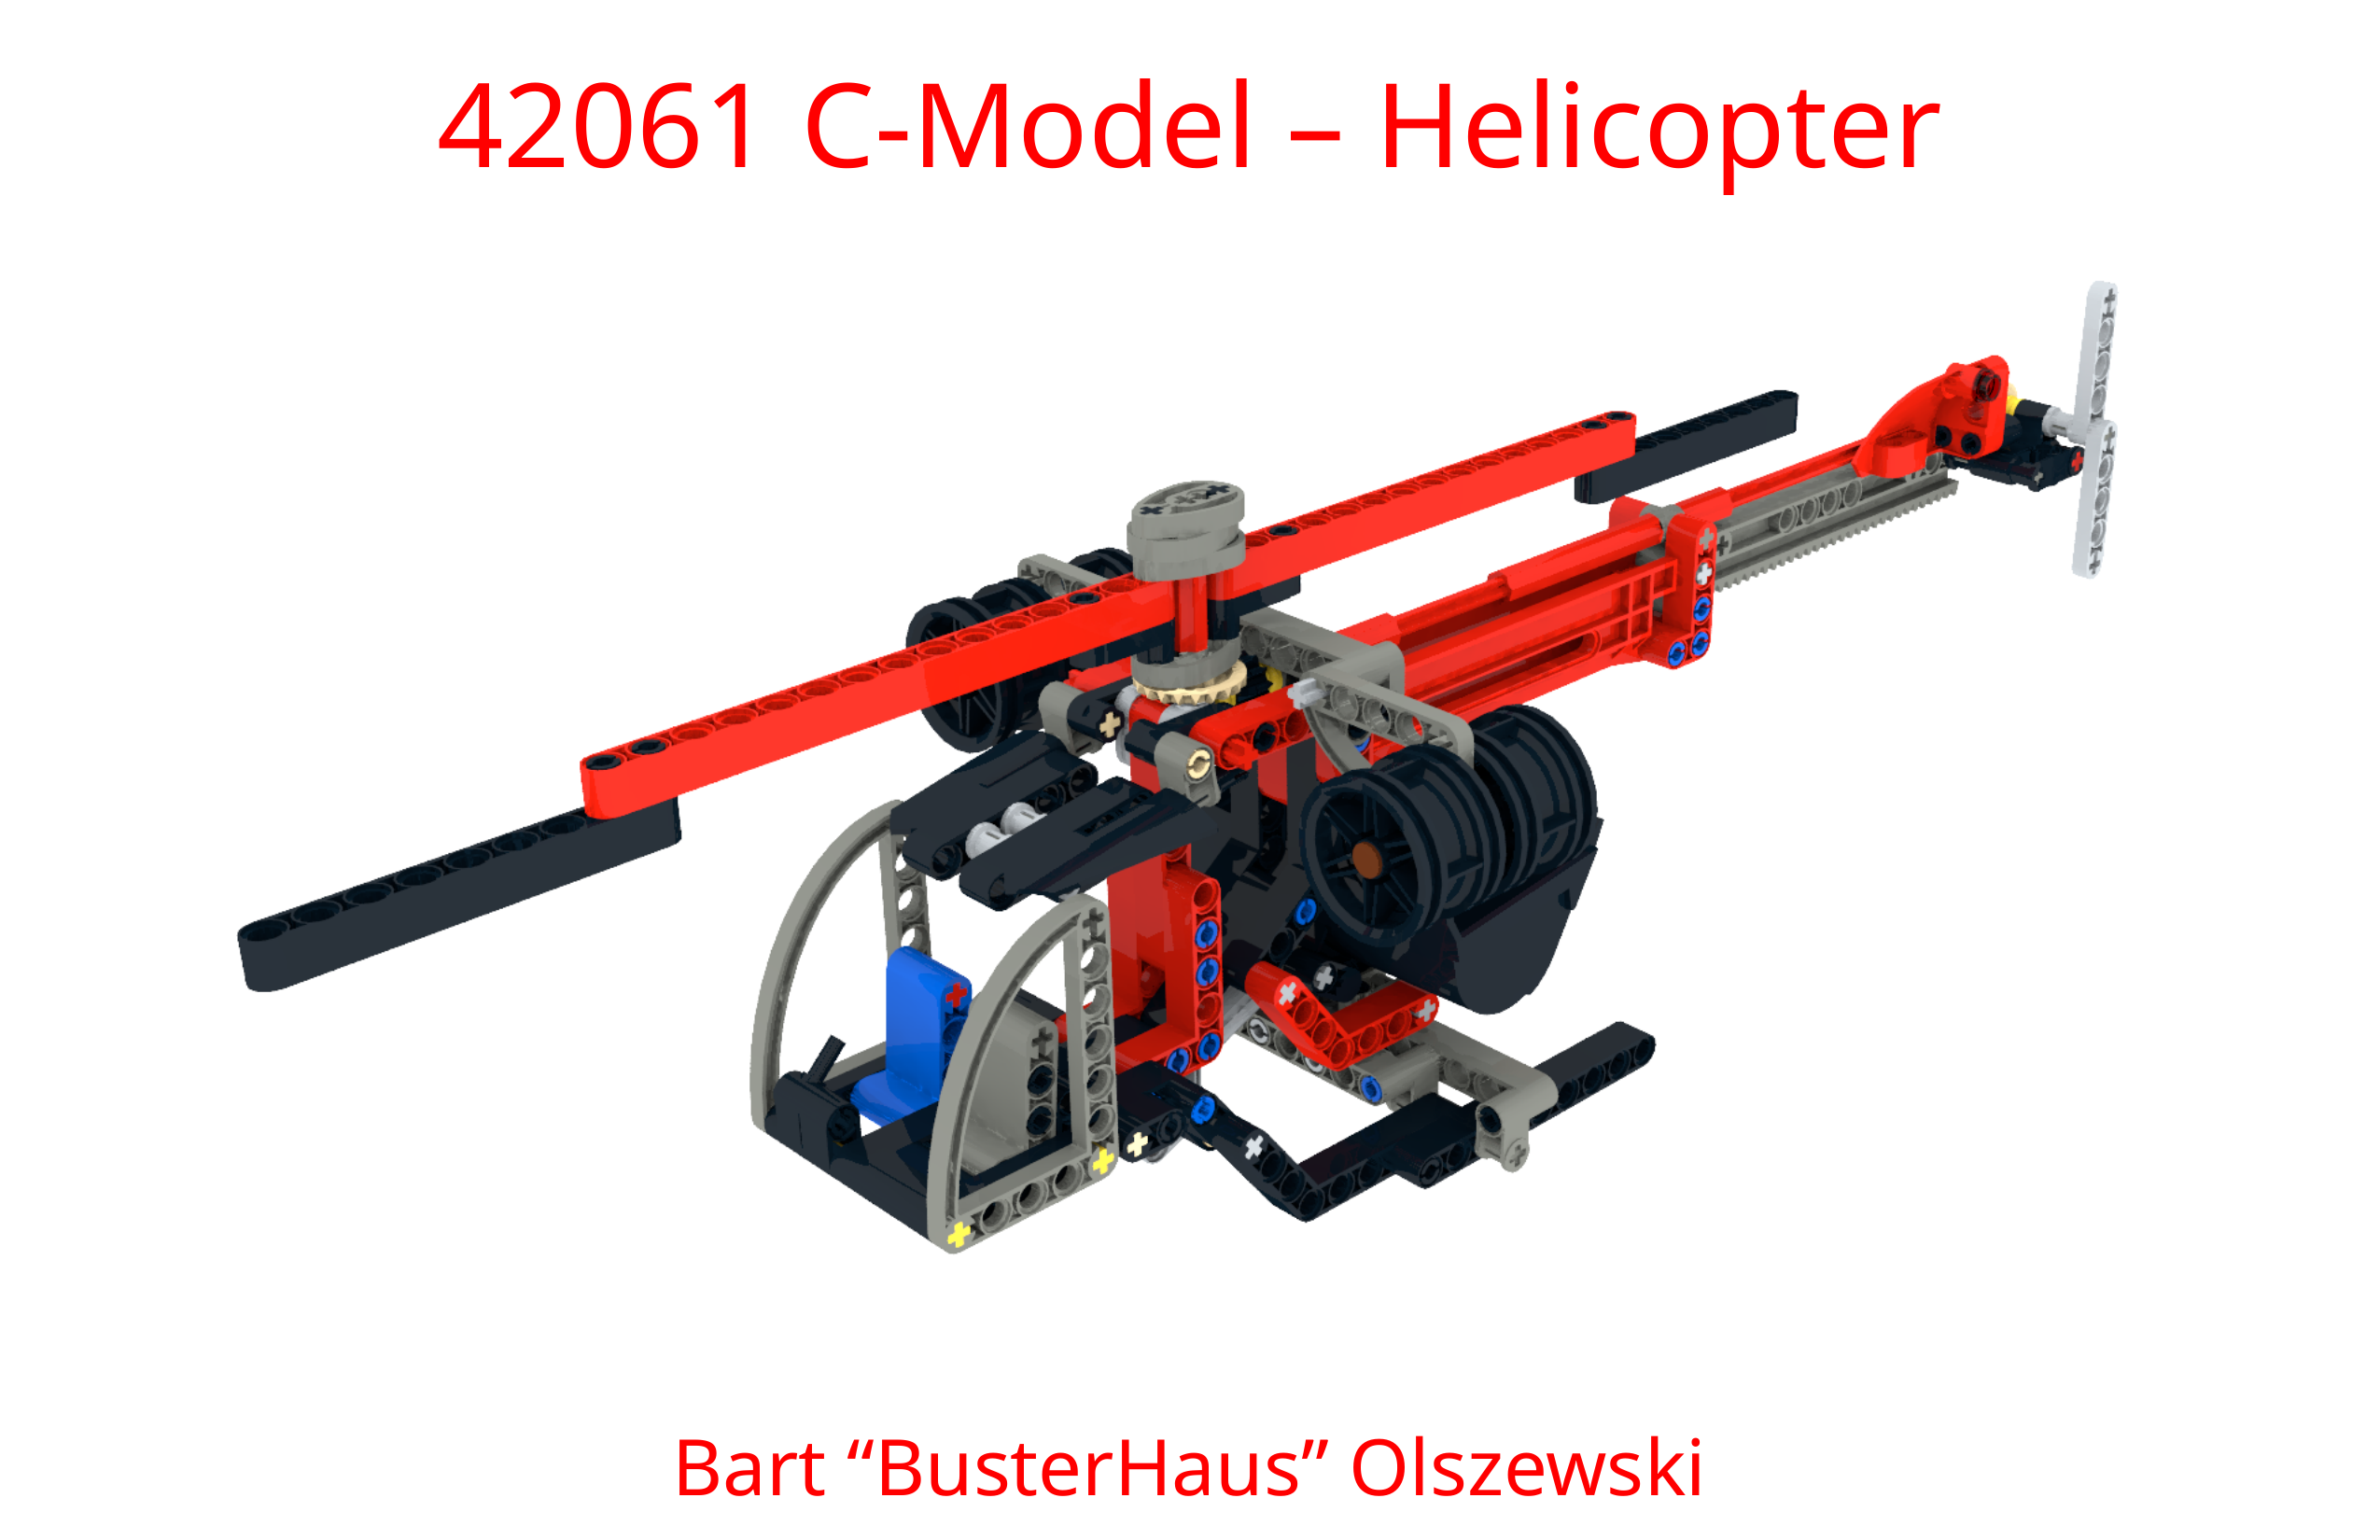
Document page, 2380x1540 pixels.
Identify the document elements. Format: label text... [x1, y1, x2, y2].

picture [160, 100, 2380, 1440]
text_box 42061 C-Model – Helicopter [0, 44, 2380, 199]
text_box Bart “BusterHaus” Olszewski [0, 1410, 2380, 1519]
